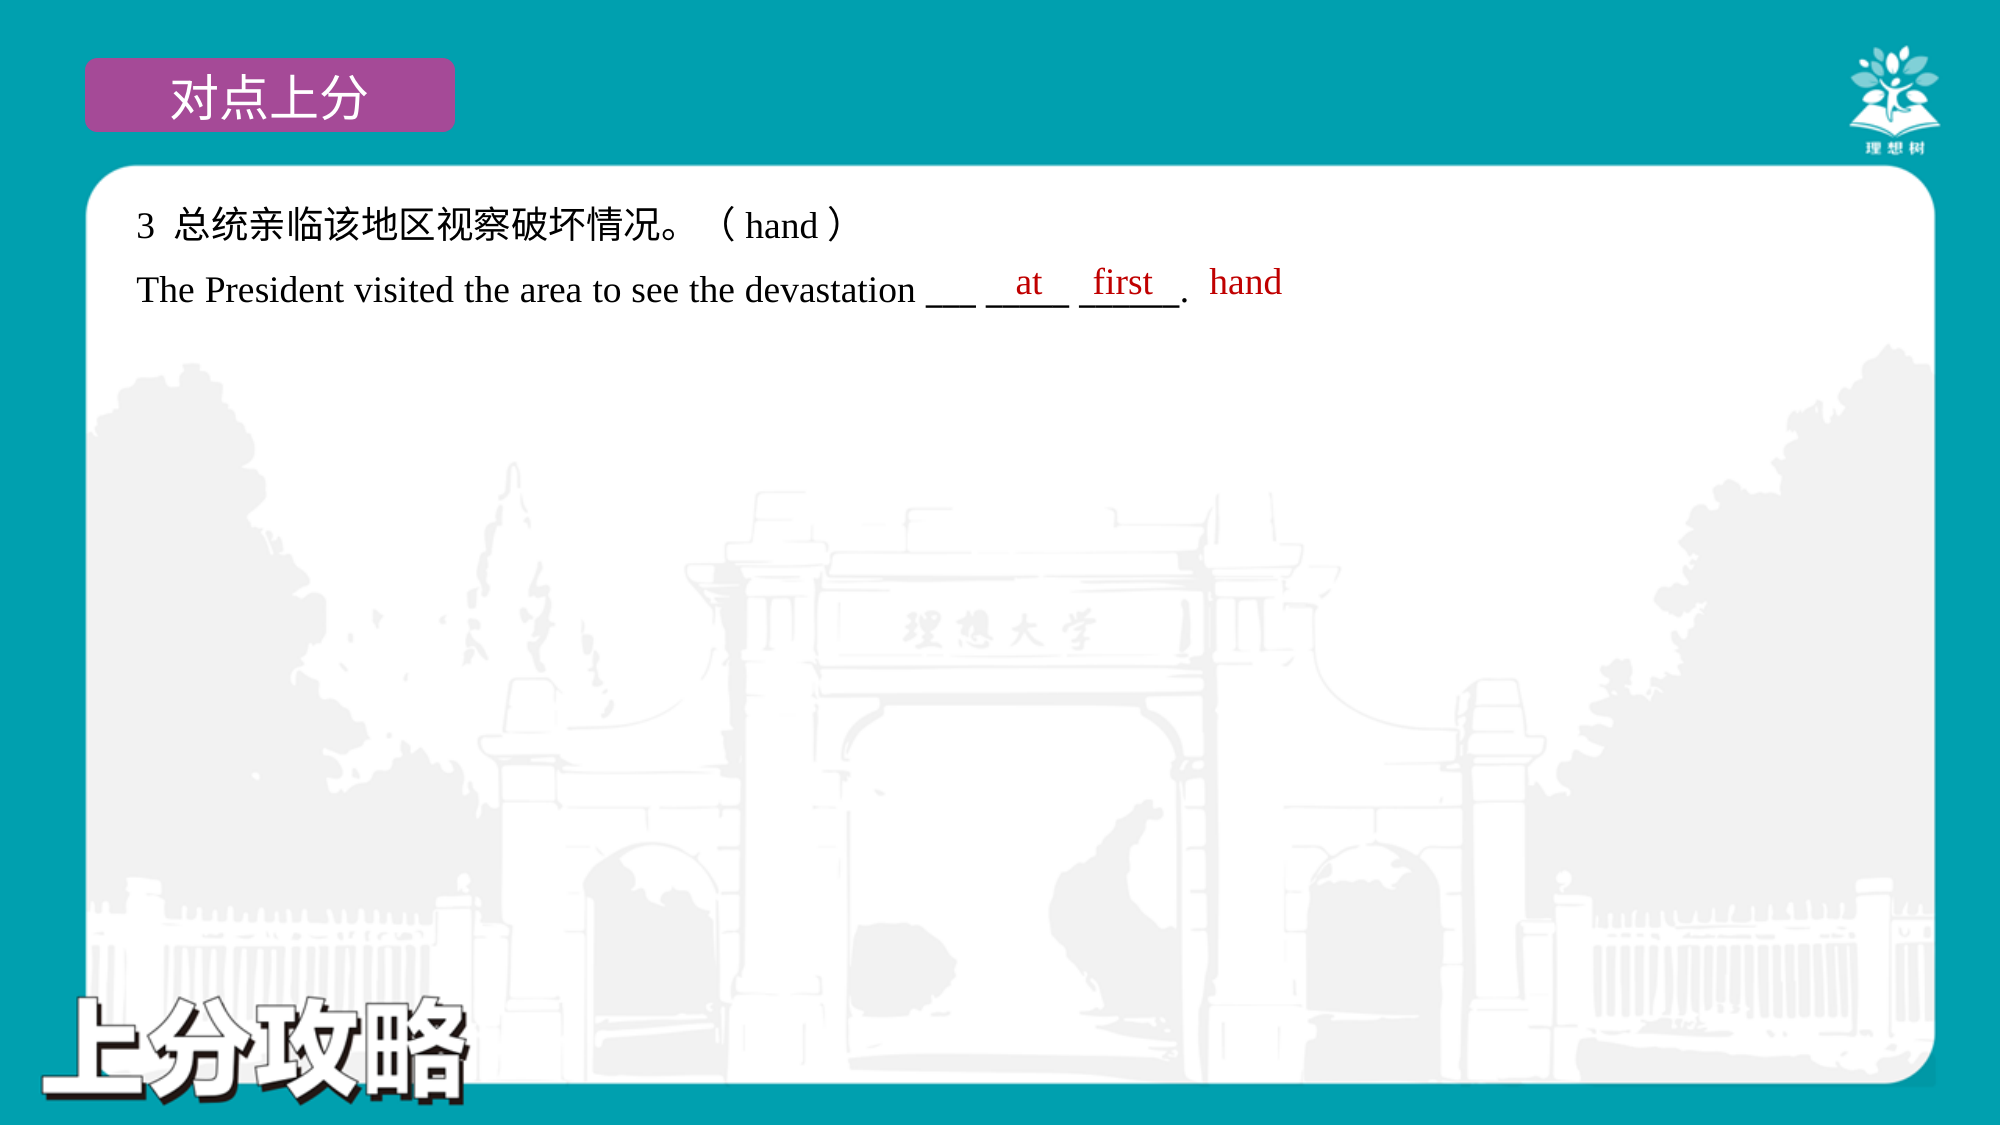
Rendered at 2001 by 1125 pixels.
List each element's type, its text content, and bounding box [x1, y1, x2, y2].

text_box first [1078, 237, 1167, 296]
text_box 3 总统亲临该地区视察破坏情况。（hand） The President visited the area to see the devastation ___ _____ ______. [136, 177, 1865, 304]
picture [0, 0, 2000, 1125]
text_box hand [1195, 237, 1296, 296]
text_box at [1001, 237, 1057, 296]
